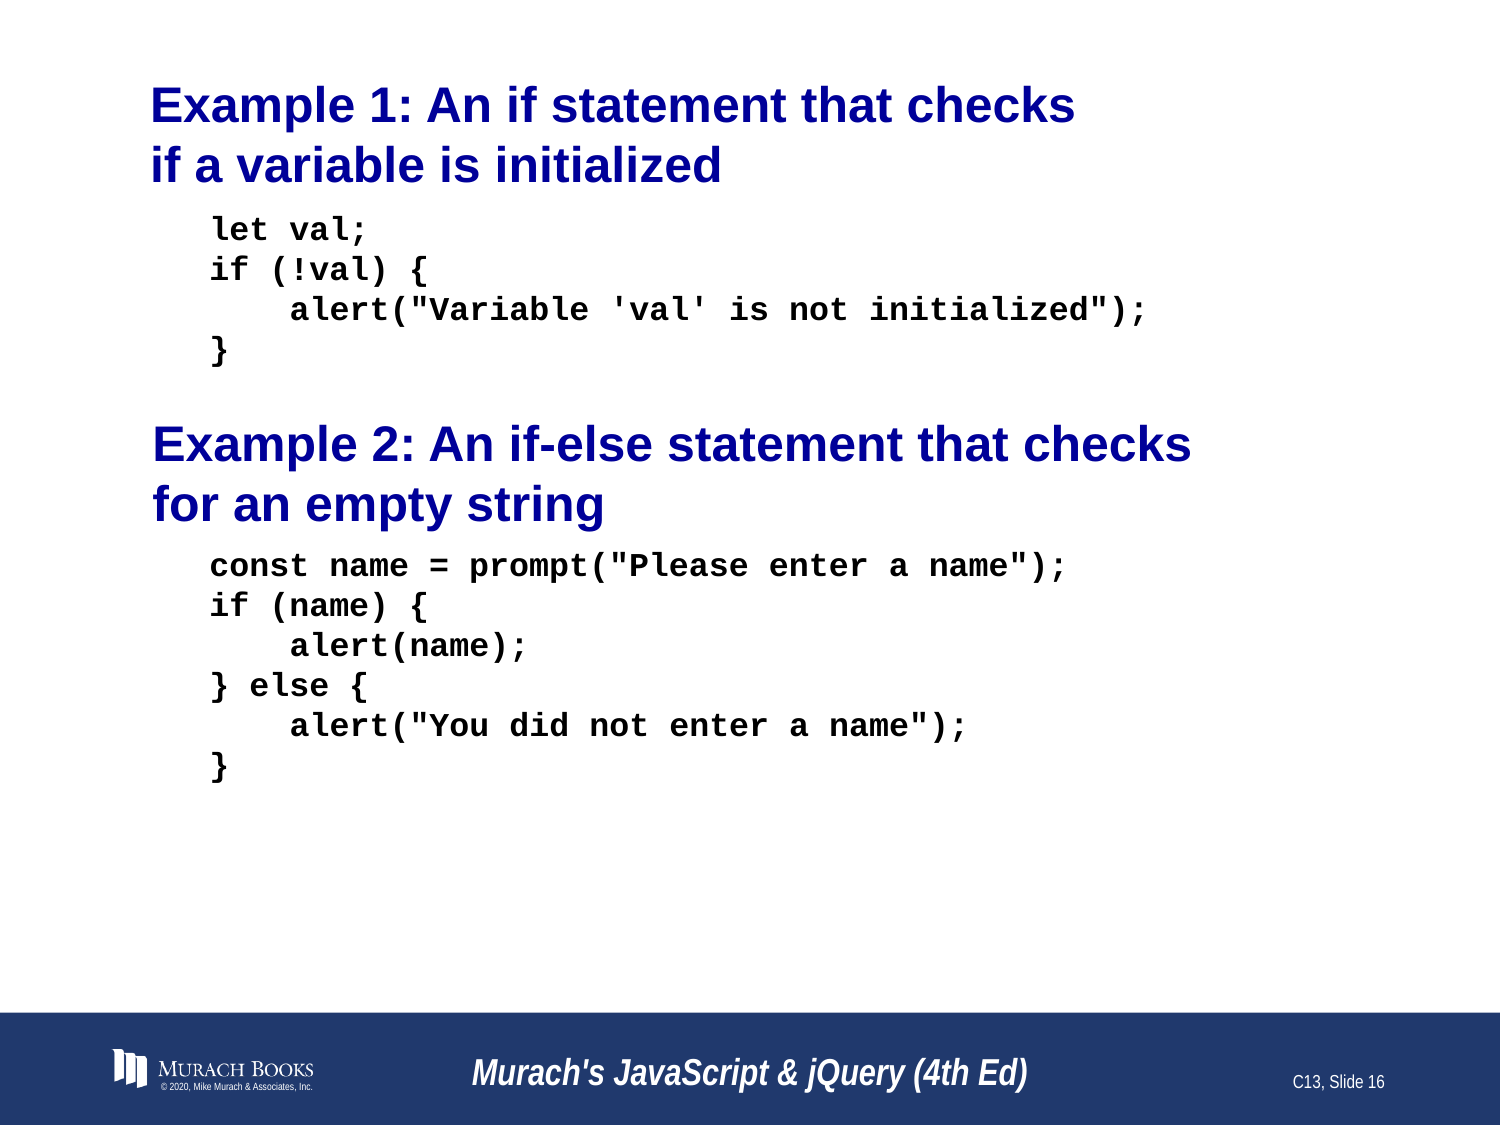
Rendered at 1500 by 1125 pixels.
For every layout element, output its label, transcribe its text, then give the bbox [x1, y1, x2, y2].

title Example 1: An if statement that checks if a variable is initialized [150, 72, 1350, 194]
footer © 2020, Mike Murach & Associates, Inc. [12, 1025, 463, 1100]
slide_number C13, Slide 16 [1087, 1025, 1400, 1100]
list let val; if (!val) { alert("Variable 'val' is not initialized"); } Example 2: An if-else statement that checks for an empty string const name = prompt("Please enter a name"); if (name) { alert(name); } else { alert("You did not enter a name"); } [137, 200, 1350, 1000]
slide_number Murach's JavaScript & jQuery (4th Ed) [463, 1025, 1050, 1100]
